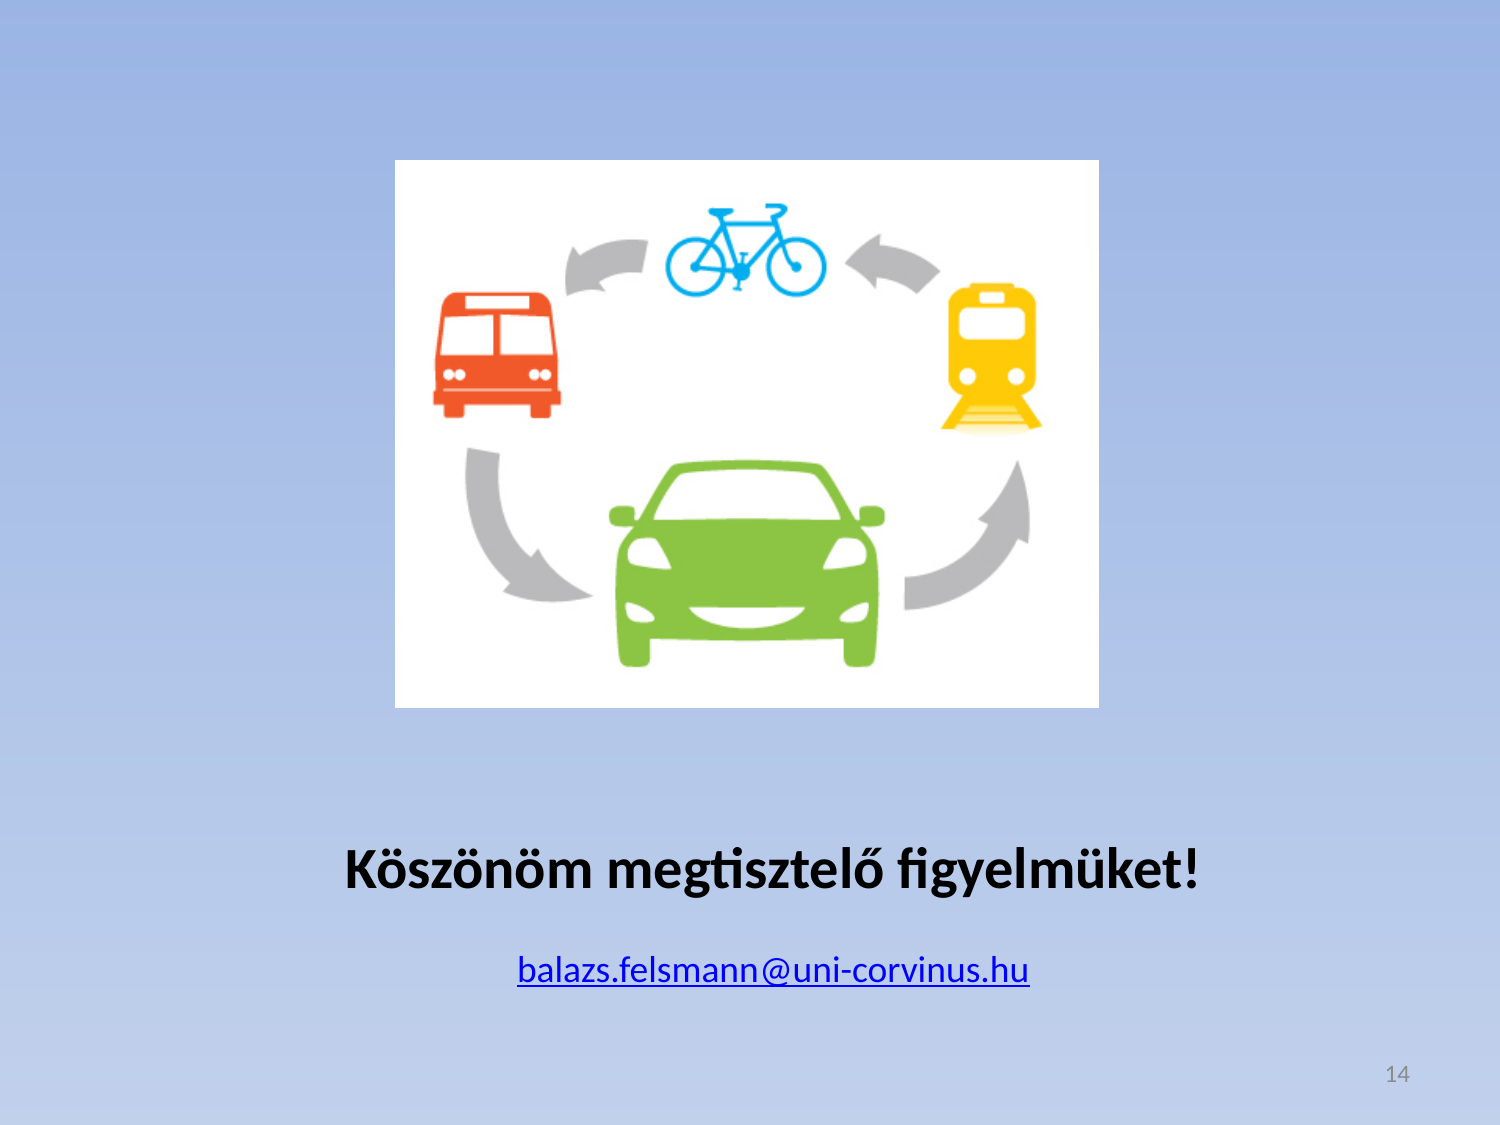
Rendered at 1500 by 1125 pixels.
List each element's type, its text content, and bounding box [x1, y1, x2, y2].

picture [395, 160, 1099, 708]
slide_number 14 [1074, 1042, 1425, 1103]
text_box Köszönöm megtisztelő figyelmüket! balazs.felsmann@uni-corvinus.hu [330, 822, 1217, 1043]
